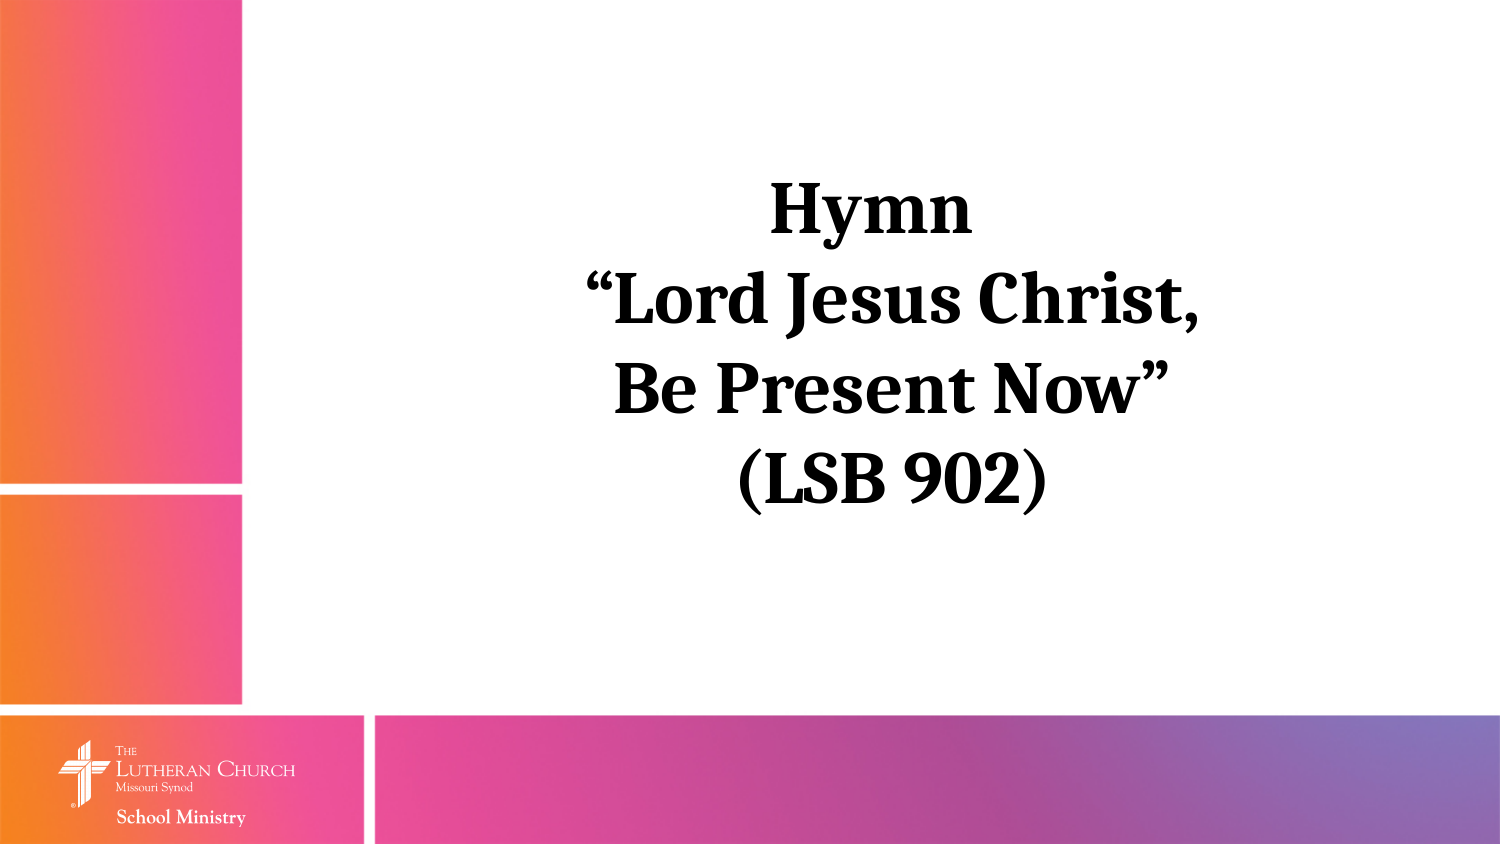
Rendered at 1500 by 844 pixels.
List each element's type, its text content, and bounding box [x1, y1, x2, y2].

picture [0, 0, 1500, 844]
list Hymn “Lord Jesus Christ, Be Present Now” (LSB 902) [315, 150, 1429, 558]
